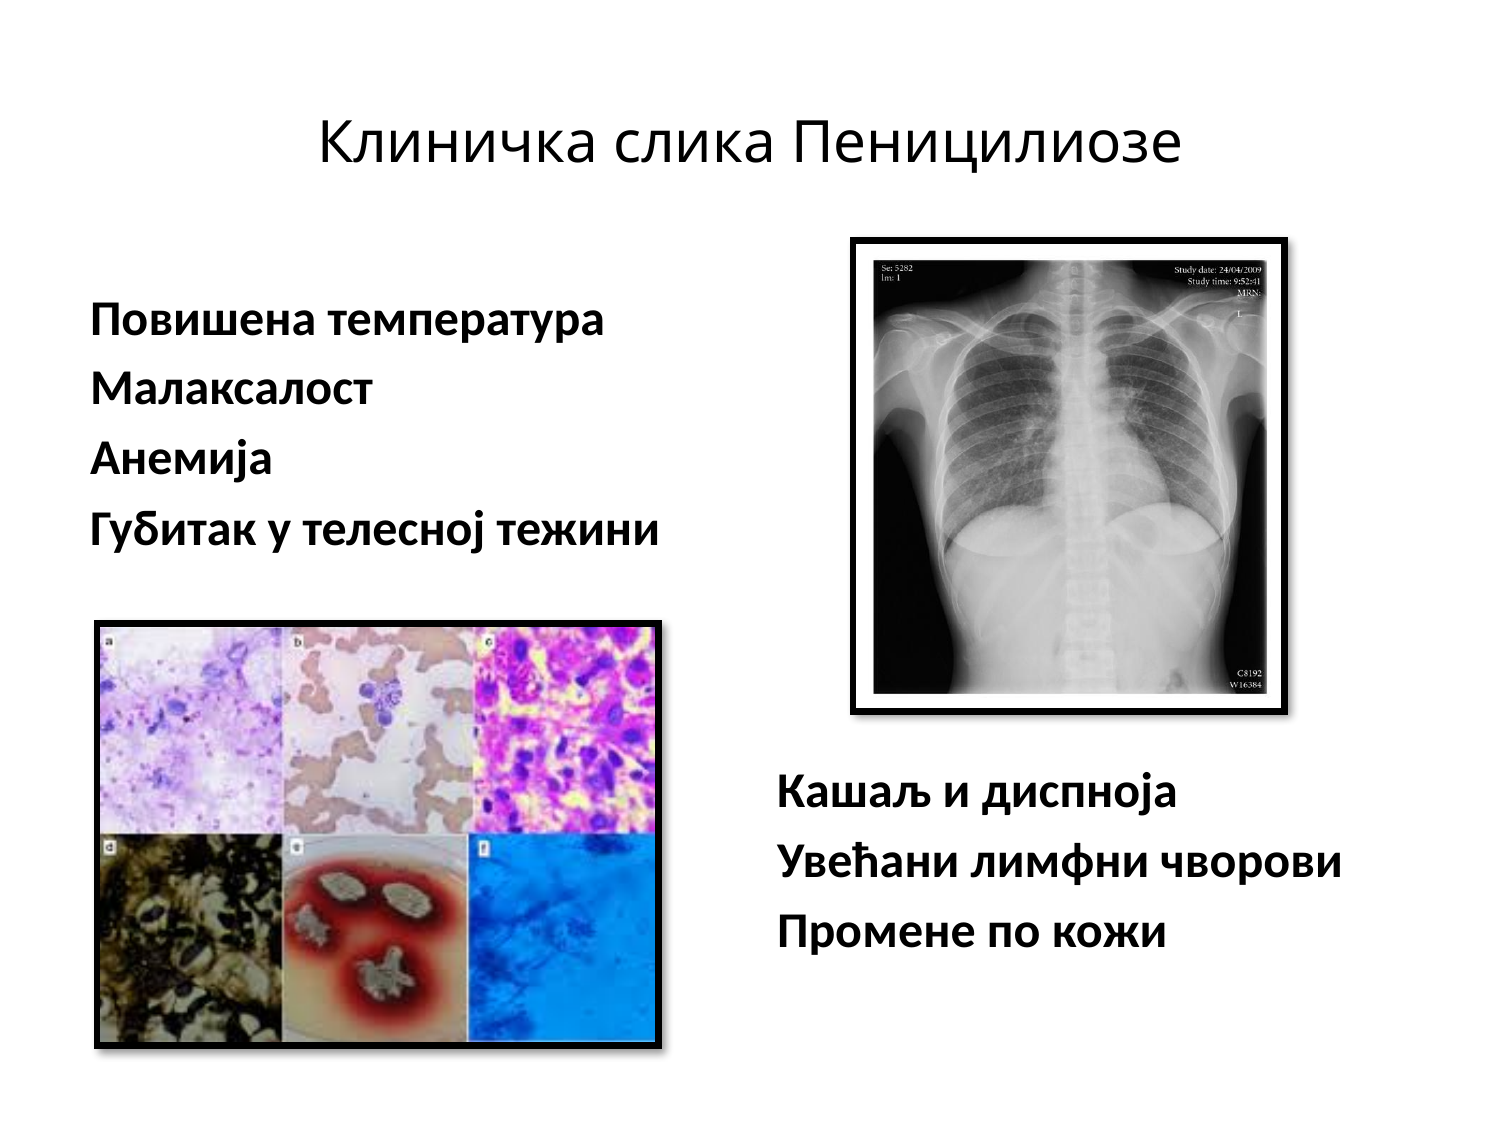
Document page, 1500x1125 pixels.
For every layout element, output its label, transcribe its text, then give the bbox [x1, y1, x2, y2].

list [856, 243, 1282, 709]
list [100, 626, 656, 1043]
list Повишена температура Малаксалост Анемија Губитак у телесној тежини [75, 251, 738, 563]
list Кашаљ и диспноја Увећани лимфни чворови Промене по кожи [761, 680, 1425, 1035]
title Клиничка слика Пеницилиозе [75, 45, 1425, 233]
